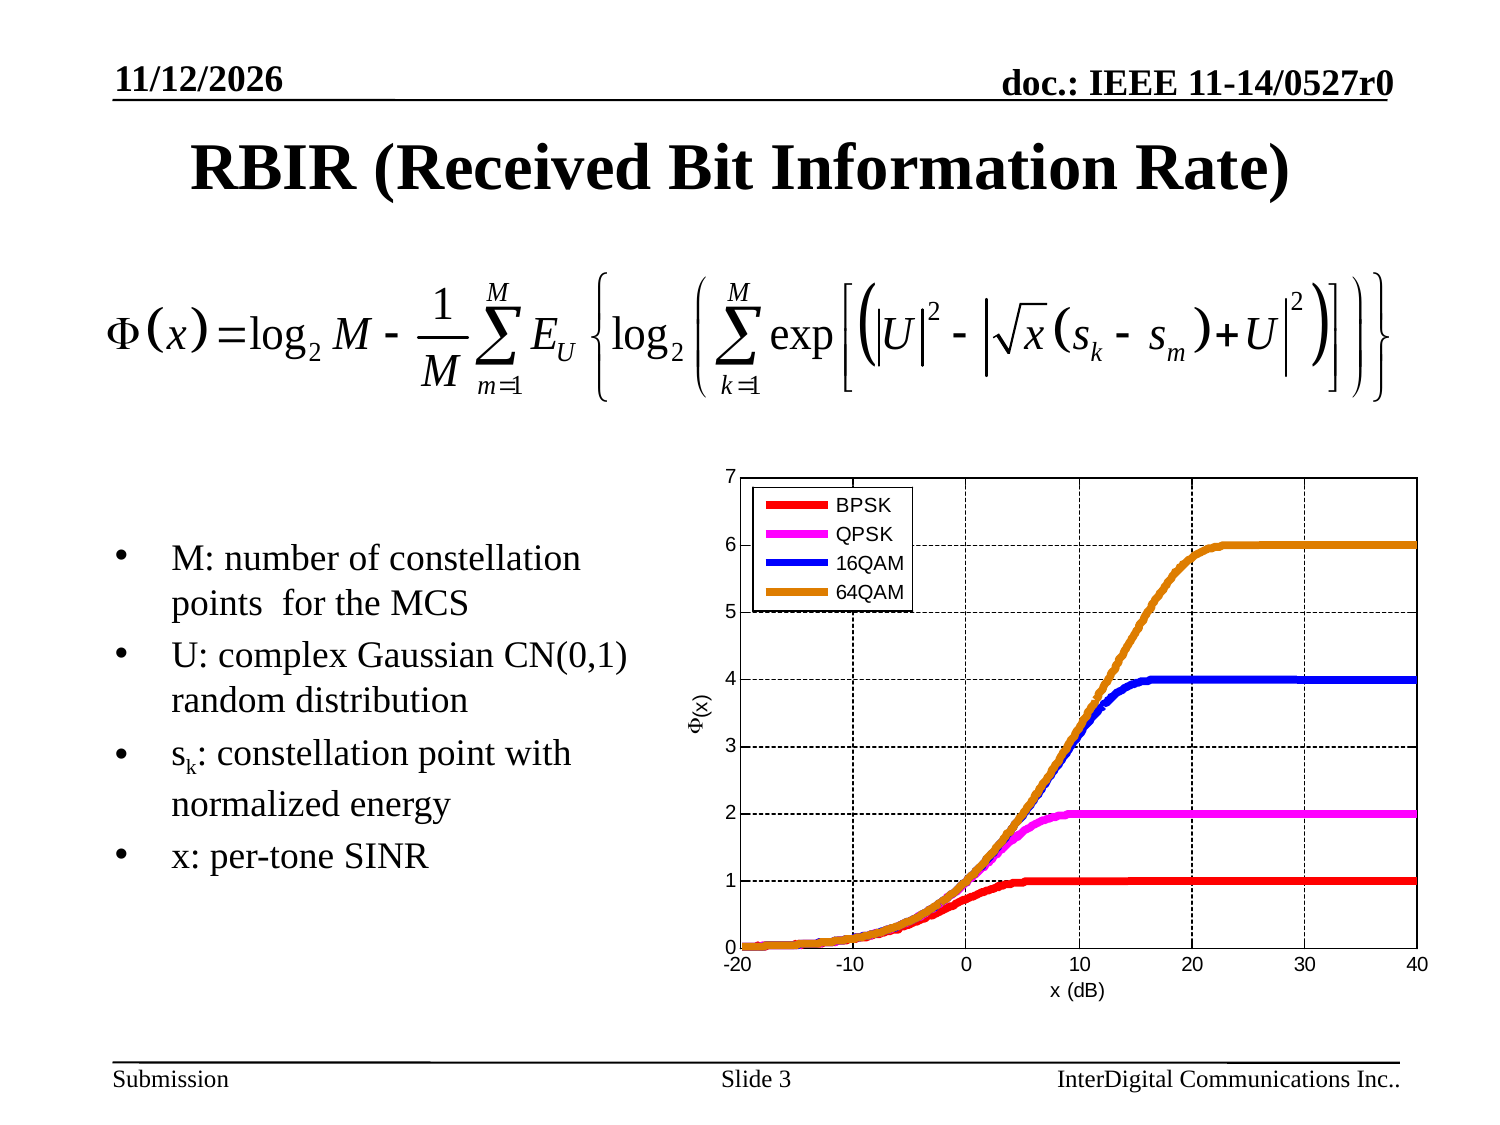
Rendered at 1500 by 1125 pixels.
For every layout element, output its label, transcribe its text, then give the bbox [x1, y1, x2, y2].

title RBIR (Received Bit Information Rate) [112, 112, 1388, 213]
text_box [99, 262, 1401, 413]
slide_number Slide 3 [712, 1061, 800, 1123]
text_box M: number of constellation points for the MCS U: complex Gaussian CN(0,1) random distribution sk: constellation point with normalized energy x: per-tone SINR [99, 525, 624, 1013]
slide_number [114, 54, 423, 100]
footer InterDigital Communications Inc.. [902, 1061, 1402, 1093]
picture [629, 434, 1500, 1013]
